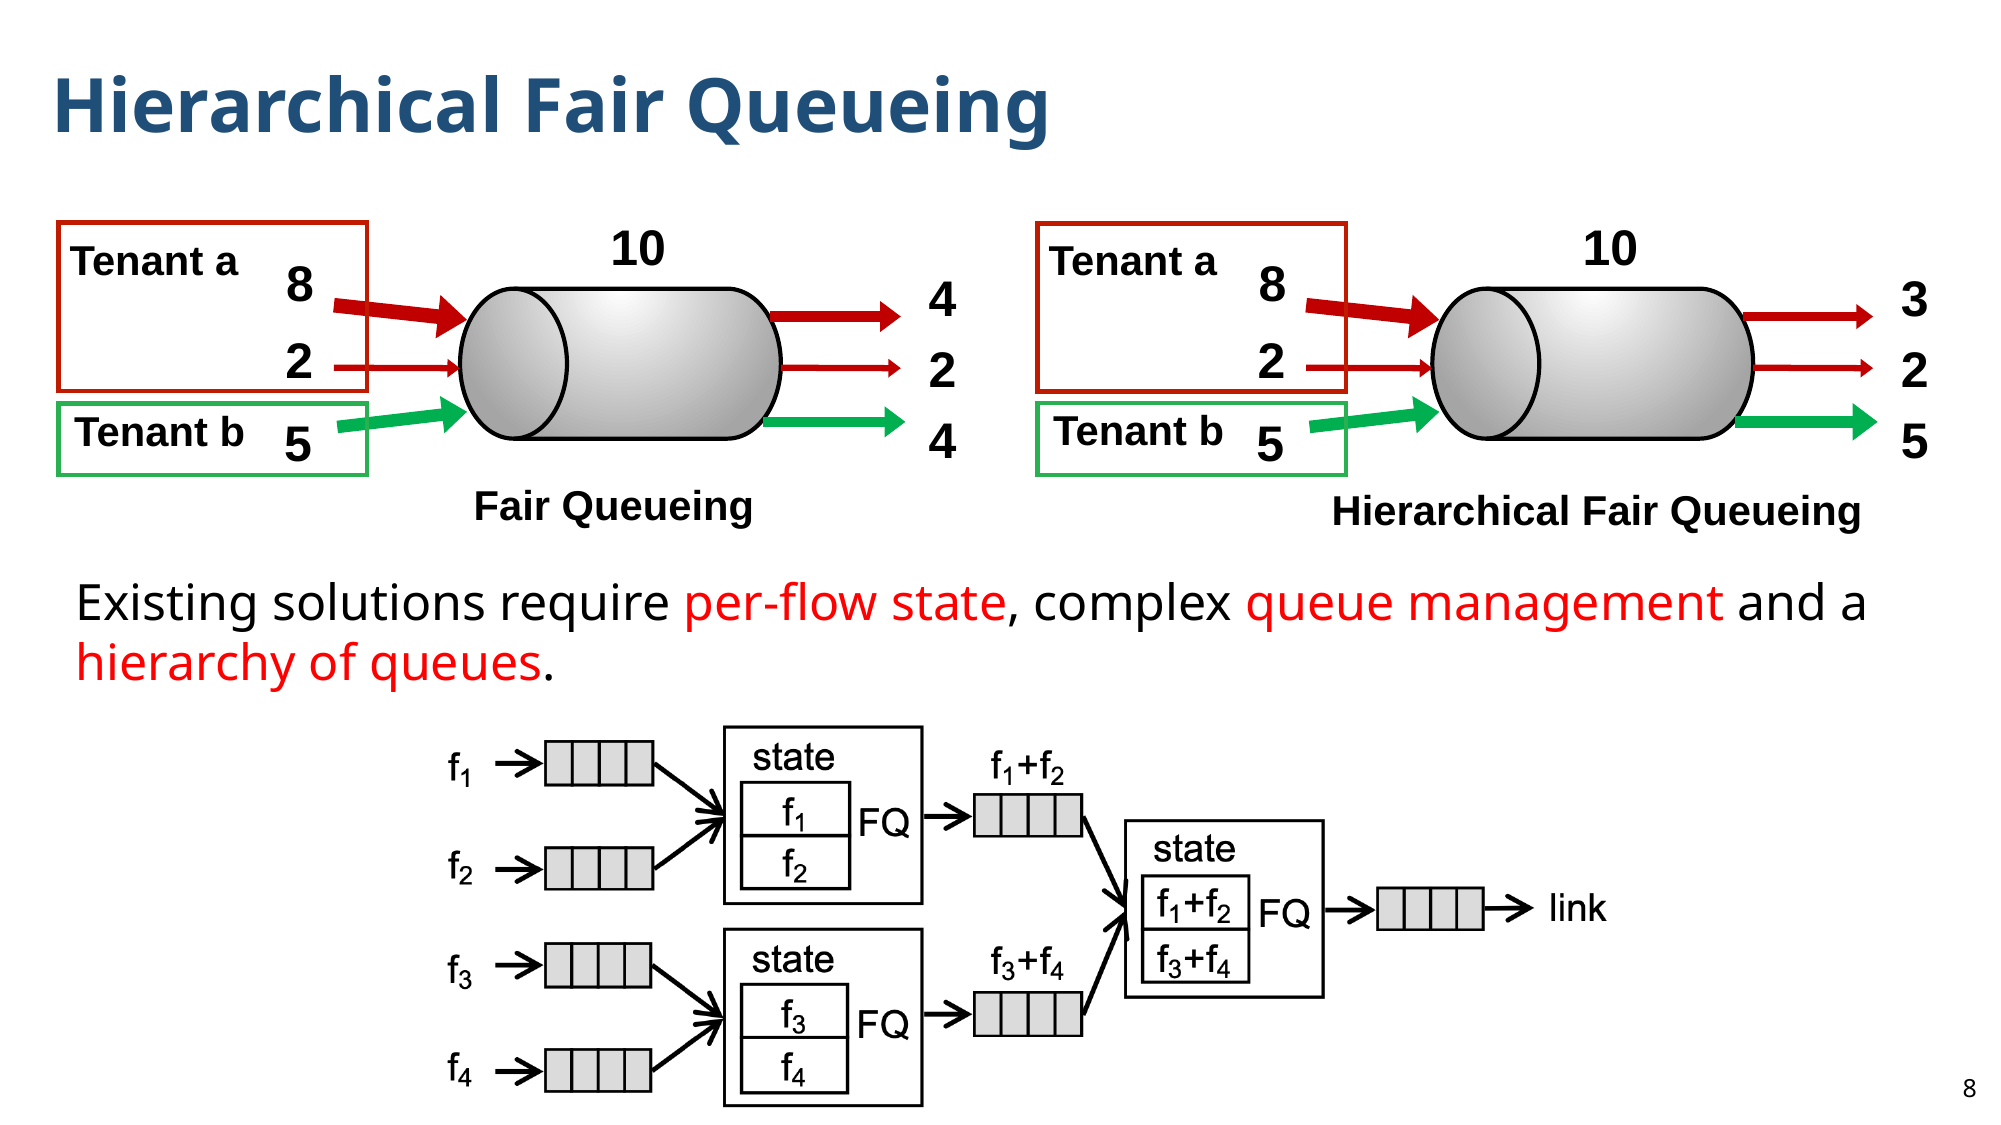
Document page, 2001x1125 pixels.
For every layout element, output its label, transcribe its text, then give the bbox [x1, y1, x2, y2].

text_box 2 [1886, 329, 1944, 405]
text_box 5 [1886, 405, 1944, 476]
text_box [459, 287, 782, 440]
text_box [1306, 305, 1440, 320]
text_box 10 [595, 208, 681, 283]
title Hierarchical Fair Queueing [36, 0, 1878, 218]
text_box [58, 402, 368, 476]
text_box [1036, 222, 1347, 393]
text_box 10 [1567, 208, 1654, 283]
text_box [1309, 411, 1440, 427]
text_box 2 [270, 392, 329, 396]
text_box [58, 222, 368, 392]
text_box 4 [913, 258, 972, 329]
text_box Fair Queueing [458, 471, 770, 536]
picture [436, 696, 1623, 1122]
text_box [1036, 402, 1347, 476]
text_box Tenant b [59, 397, 261, 462]
text_box Hierarchical Fair Queueing [1316, 475, 1878, 541]
slide_number 7 [1623, 1059, 1992, 1120]
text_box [333, 305, 467, 320]
text_box 3 [1886, 258, 1944, 329]
text_box Tenant b [1038, 396, 1240, 462]
text_box [1431, 287, 1755, 440]
text_box Tenant a [54, 225, 254, 291]
text_box 4 [913, 405, 972, 476]
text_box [337, 411, 467, 427]
text_box 2 [913, 329, 972, 405]
text_box Existing solutions require per-flow state, complex queue management and a hierarchy of queues. [60, 546, 1935, 713]
text_box Tenant a [1033, 226, 1233, 292]
